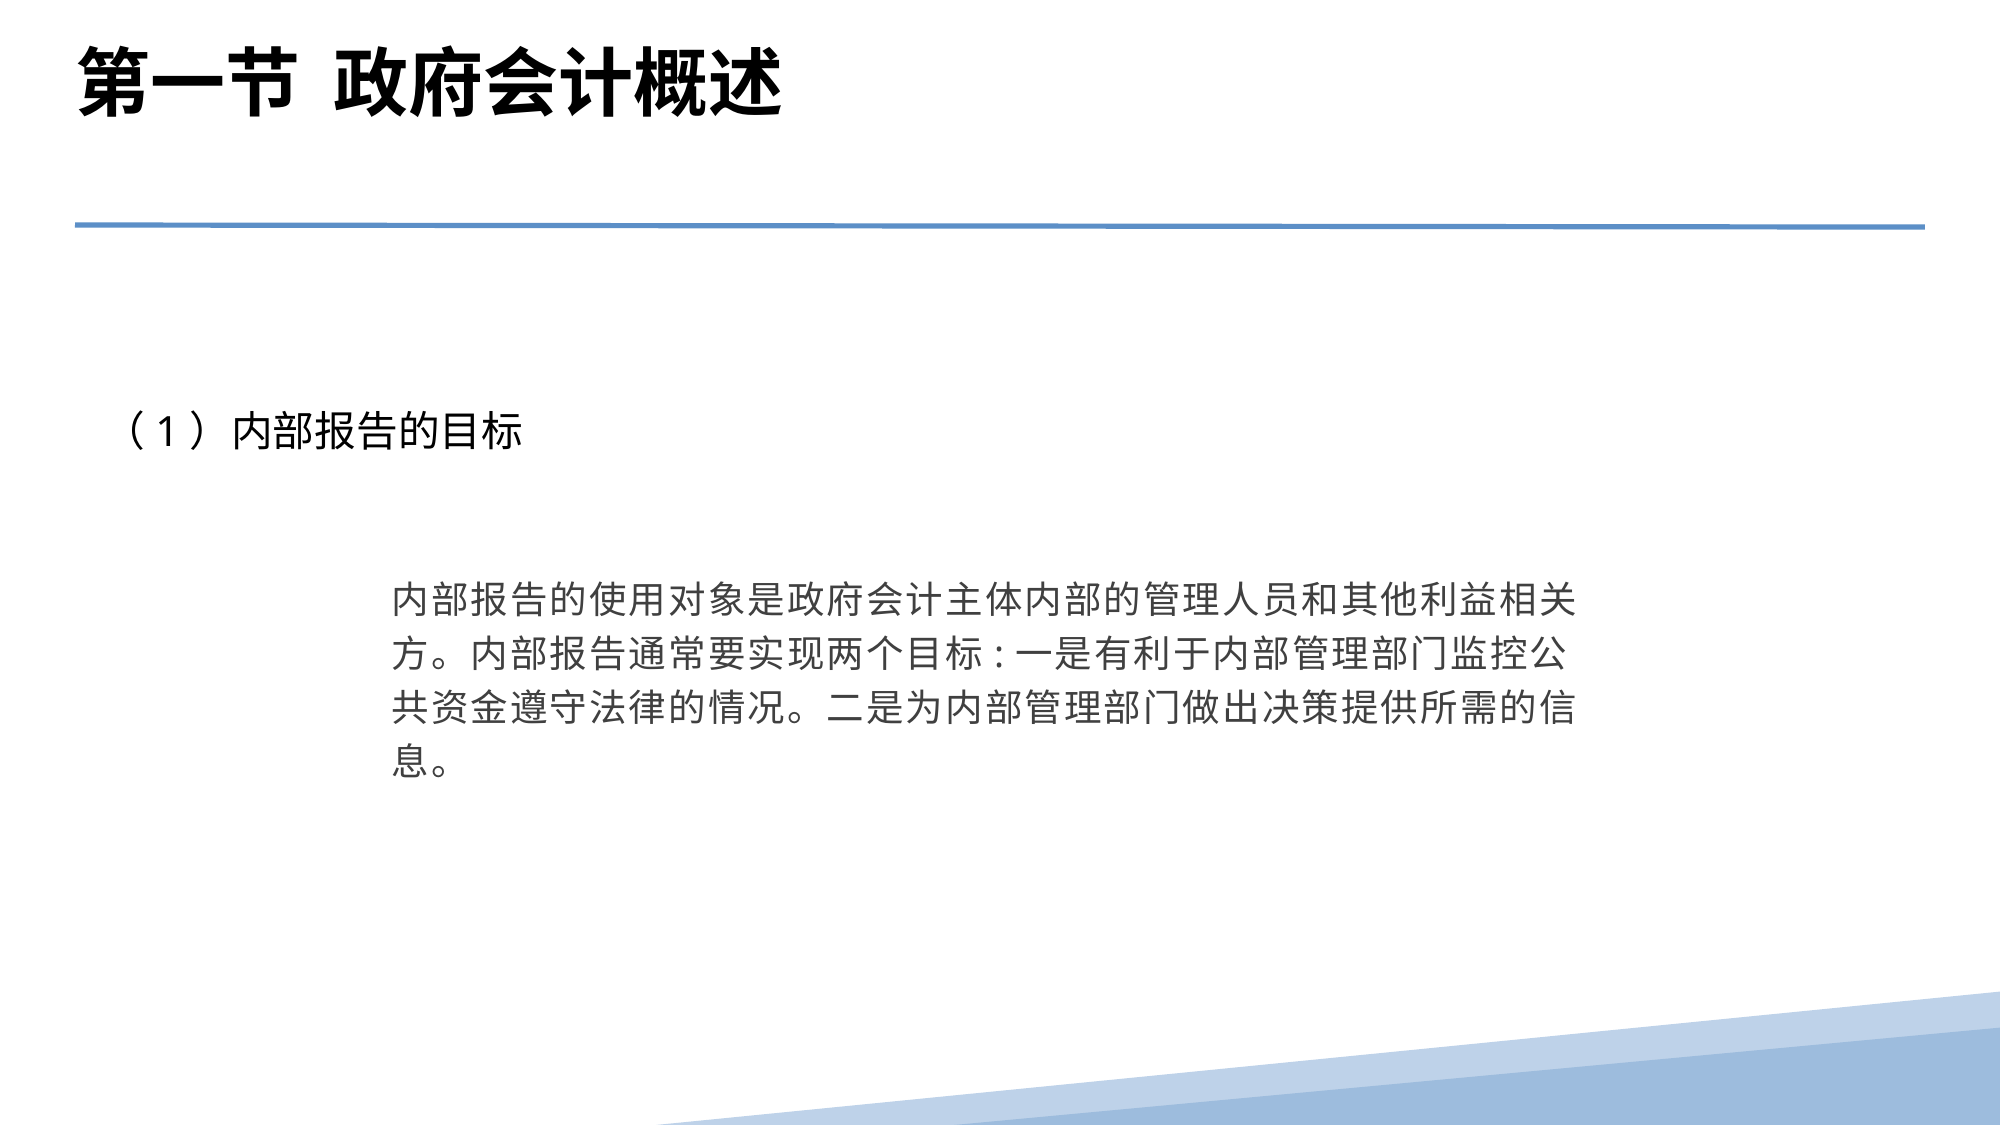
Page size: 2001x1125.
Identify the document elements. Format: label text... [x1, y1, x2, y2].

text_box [656, 991, 2000, 1125]
text_box 内部报告的使用对象是政府会计主体内部的管理人员和其他利益相关方。内部报告通常要实现两个目标:一是有利于内部管理部门监控公共资金遵守法律的情况。二是为内部管理部门做出决策提供所需的信息。 [381, 409, 1619, 941]
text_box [74, 224, 1925, 228]
text_box （1）内部报告的目标 [103, 394, 1954, 470]
text_box 第一节 政府会计概述 [75, 24, 1925, 125]
